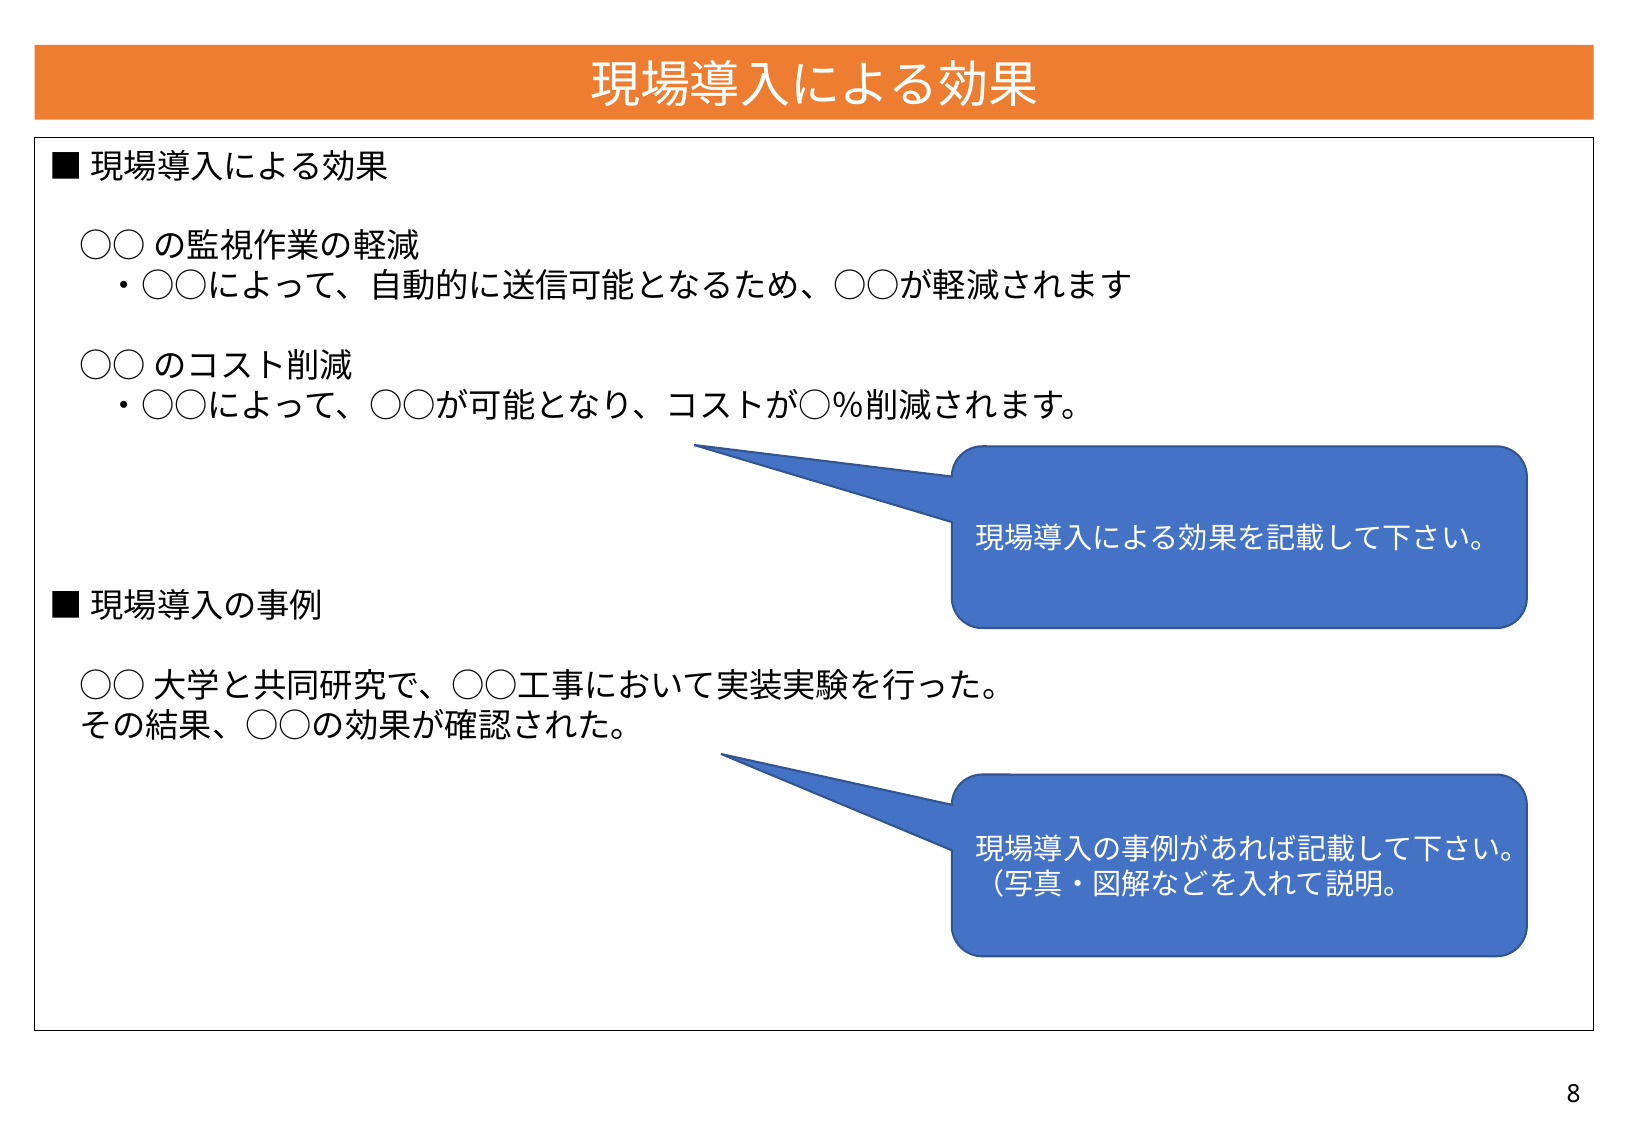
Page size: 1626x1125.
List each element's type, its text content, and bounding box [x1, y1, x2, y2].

text_box 8 [1521, 1065, 1625, 1125]
text_box 現場導入による効果を記載して下さい。 [693, 443, 1528, 630]
text_box 現場導入の事例があれば記載して下さい。（写真・図解などを入れて説明。 [720, 753, 1528, 958]
text_box 現場導入による効果 [34, 44, 1594, 120]
text_box ■現場導入による効果 ○○の監視作業の軽減 ・○○によって、自動的に送信可能となるため、○○が軽減されます ○○のコスト削減 ・○○によって、○○が可能となり、コストが○％削減されます。 ■現場導入の事例 ○○大学と共同研究で、○○工事において実装実験を行った。 その結果、○○の効果が確認された。 [34, 137, 1594, 1031]
